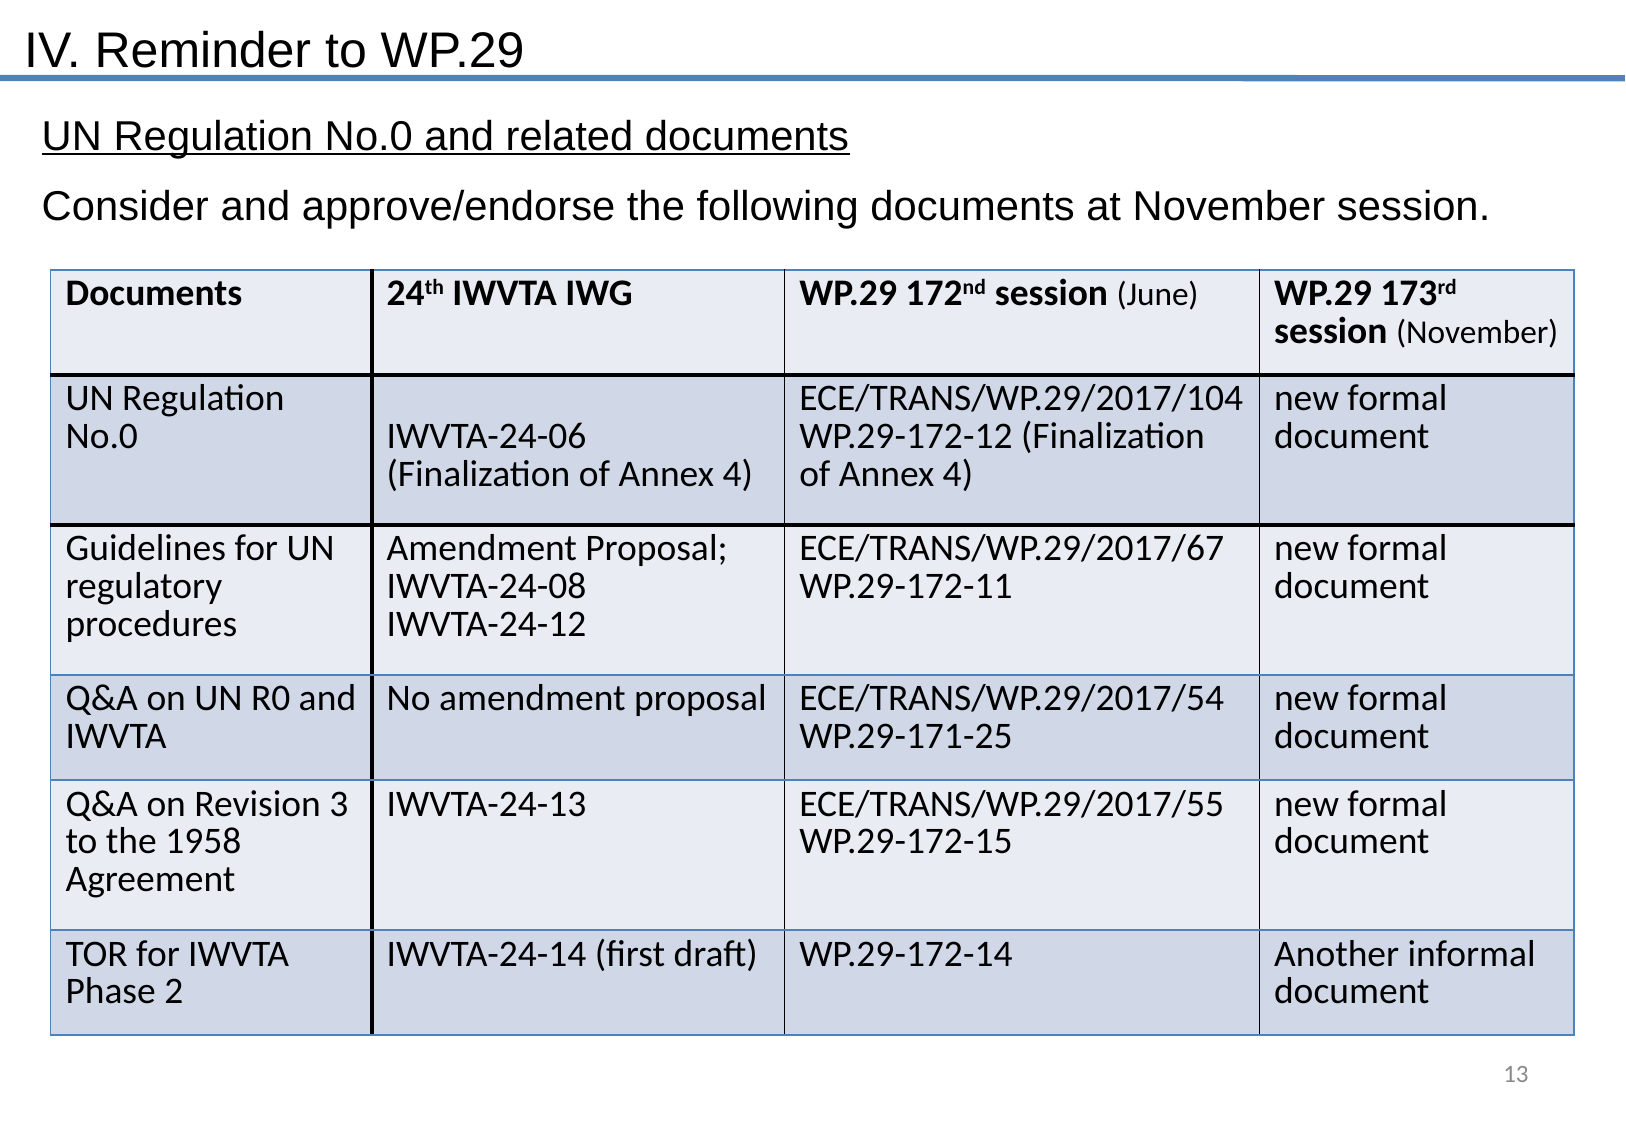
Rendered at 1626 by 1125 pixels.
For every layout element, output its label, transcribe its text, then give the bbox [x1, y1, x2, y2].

table_cell Amendment Proposal; IWVTA-24-08 IWVTA-24-12 [374, 527, 784, 674]
table_cell TOR for IWVTA Phase 2 [51, 931, 370, 1034]
table_cell WP.29-172-14 [785, 931, 1259, 1034]
text_box IV. Reminder to WP.29 [9, 9, 813, 85]
table_cell IWVTA-24-14 (first draft) [374, 931, 784, 1034]
table_cell new formal document [1260, 676, 1573, 779]
table_cell ECE/TRANS/WP.29/2017/67 WP.29-172-11 [785, 527, 1259, 674]
table_cell Another informal document [1260, 931, 1573, 1034]
table_cell ECE/TRANS/WP.29/2017/55 WP.29-172-15 [785, 781, 1259, 929]
table_cell Guidelines for UN regulatory procedures [51, 527, 370, 674]
table_cell new formal document [1260, 377, 1573, 523]
table_cell ECE/TRANS/WP.29/2017/104 WP.29-172-12 (Finalization of Annex 4) [785, 377, 1259, 523]
table_cell new formal document [1260, 781, 1573, 929]
table_cell Q&A on UN R0 and IWVTA [51, 676, 370, 779]
table_cell UN Regulation No.0 [51, 377, 370, 523]
slide_number 13 [1164, 1042, 1544, 1103]
table_cell new formal document [1260, 527, 1573, 674]
table_header WP.29 173rd session (November) [1260, 271, 1573, 373]
table_cell No amendment proposal [374, 676, 784, 779]
table_cell IWVTA-24-13 [374, 781, 784, 929]
table_cell ECE/TRANS/WP.29/2017/54 WP.29-171-25 [785, 676, 1259, 779]
table_header WP.29 172nd session (June) [785, 271, 1259, 373]
table_cell IWVTA-24-06 (Finalization of Annex 4) [374, 377, 784, 523]
table_header 24th IWVTA IWG [374, 271, 784, 373]
table_header Documents [51, 271, 370, 373]
text_box UN Regulation No.0 and related documents Consider and approve/endorse the following documents at November session. [26, 101, 1604, 236]
table_cell Q&A on Revision 3 to the 1958 Agreement [51, 781, 370, 929]
